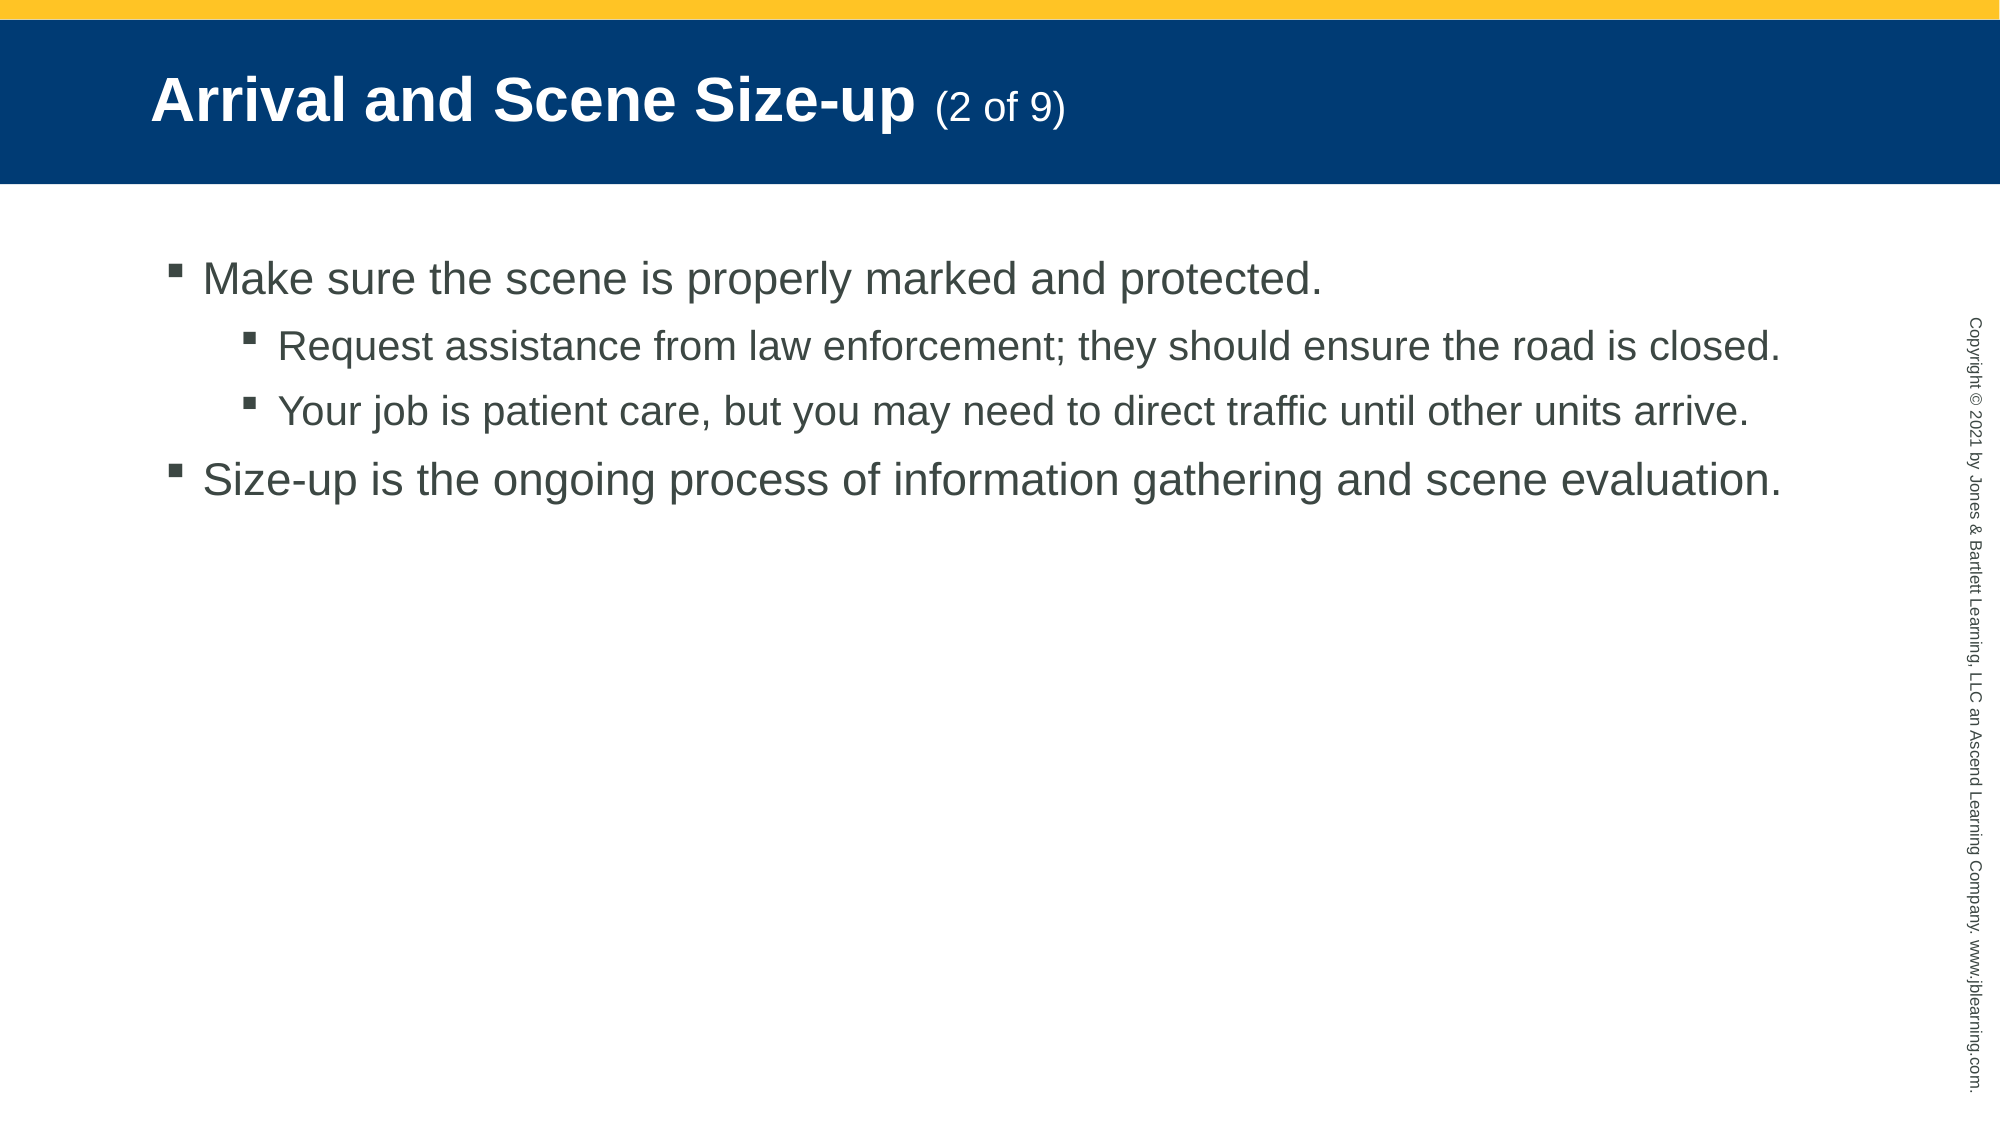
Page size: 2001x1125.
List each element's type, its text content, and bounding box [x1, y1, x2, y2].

list Make sure the scene is properly marked and protected. Request assistance from law enforcement; they should ensure the road is closed. Your job is patient care, but you may need to direct traffic until other units arrive. Size-up is the ongoing process of information gathering and scene evaluation. [150, 241, 1850, 1050]
title Arrival and Scene Size-up (2 of 9) [0, 19, 2000, 185]
